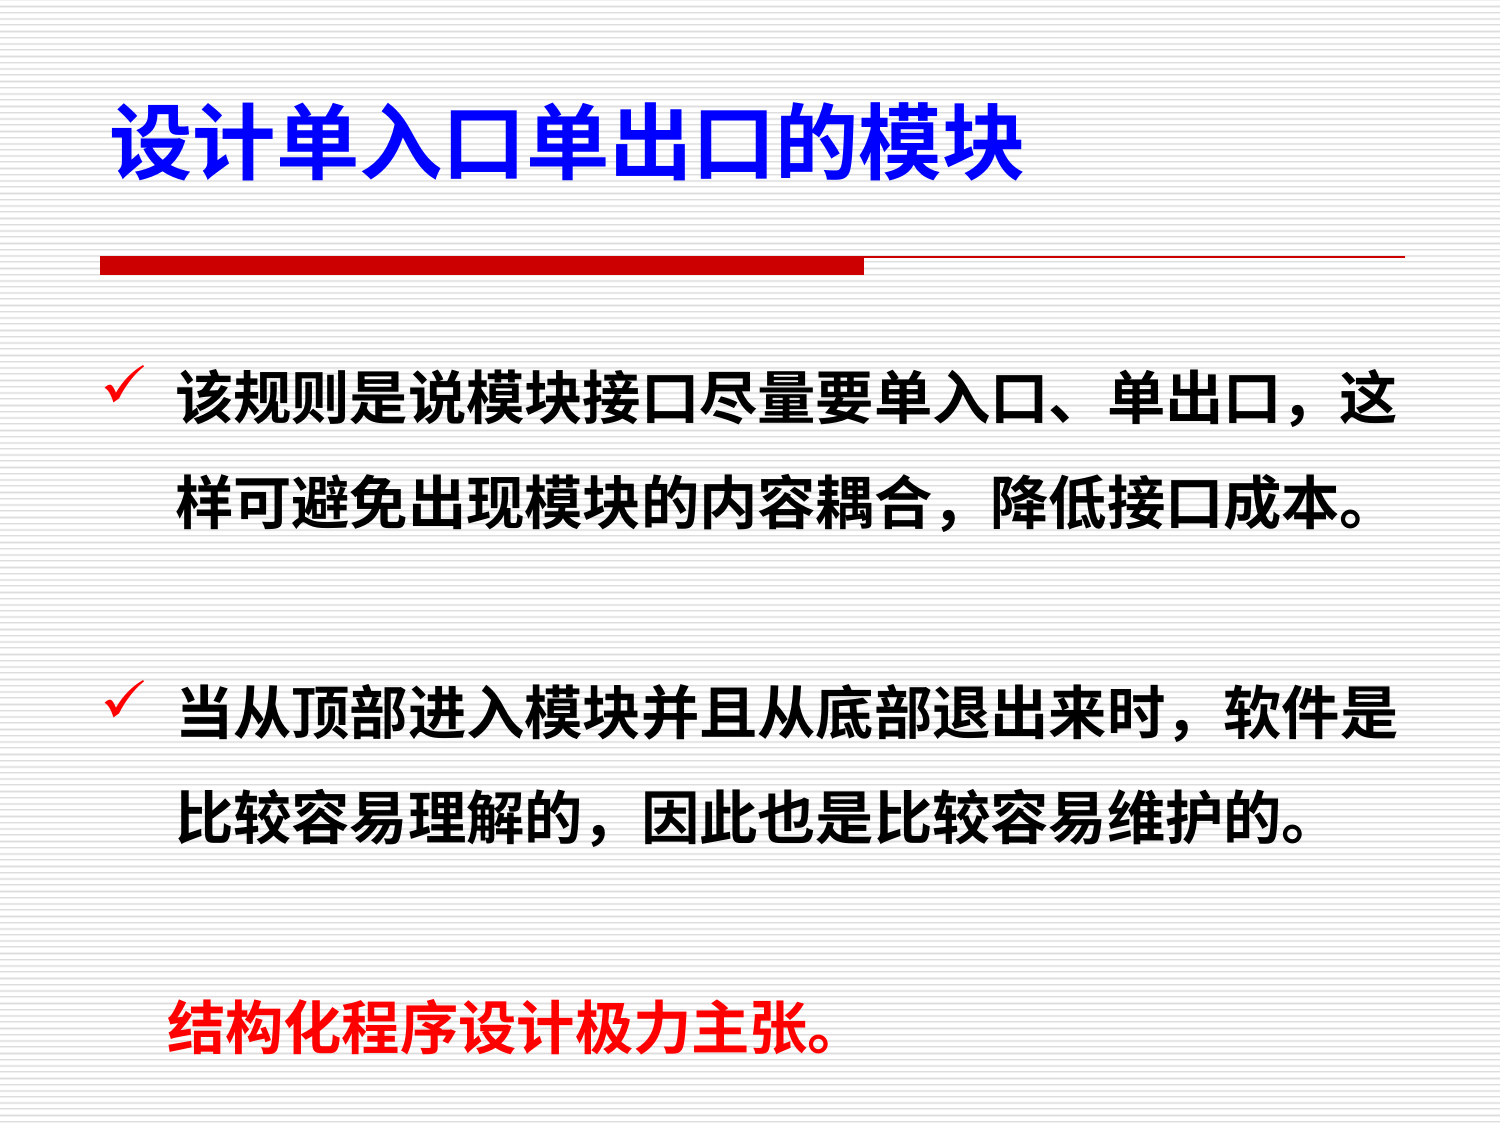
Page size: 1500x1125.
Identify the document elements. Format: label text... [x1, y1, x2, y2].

text_box 该规则是说模块接口尽量要单入口、单出口，这样可避免出现模块的内容耦合，降低接口成本。 当从顶部进入模块并且从底部退出来时，软件是比较容易理解的，因此也是比较容易维护的。 结构化程序设计极力主张。 [85, 318, 1430, 1069]
picture [0, 0, 1500, 1125]
text_box 设计单入口单出口的模块 [95, 82, 1041, 198]
